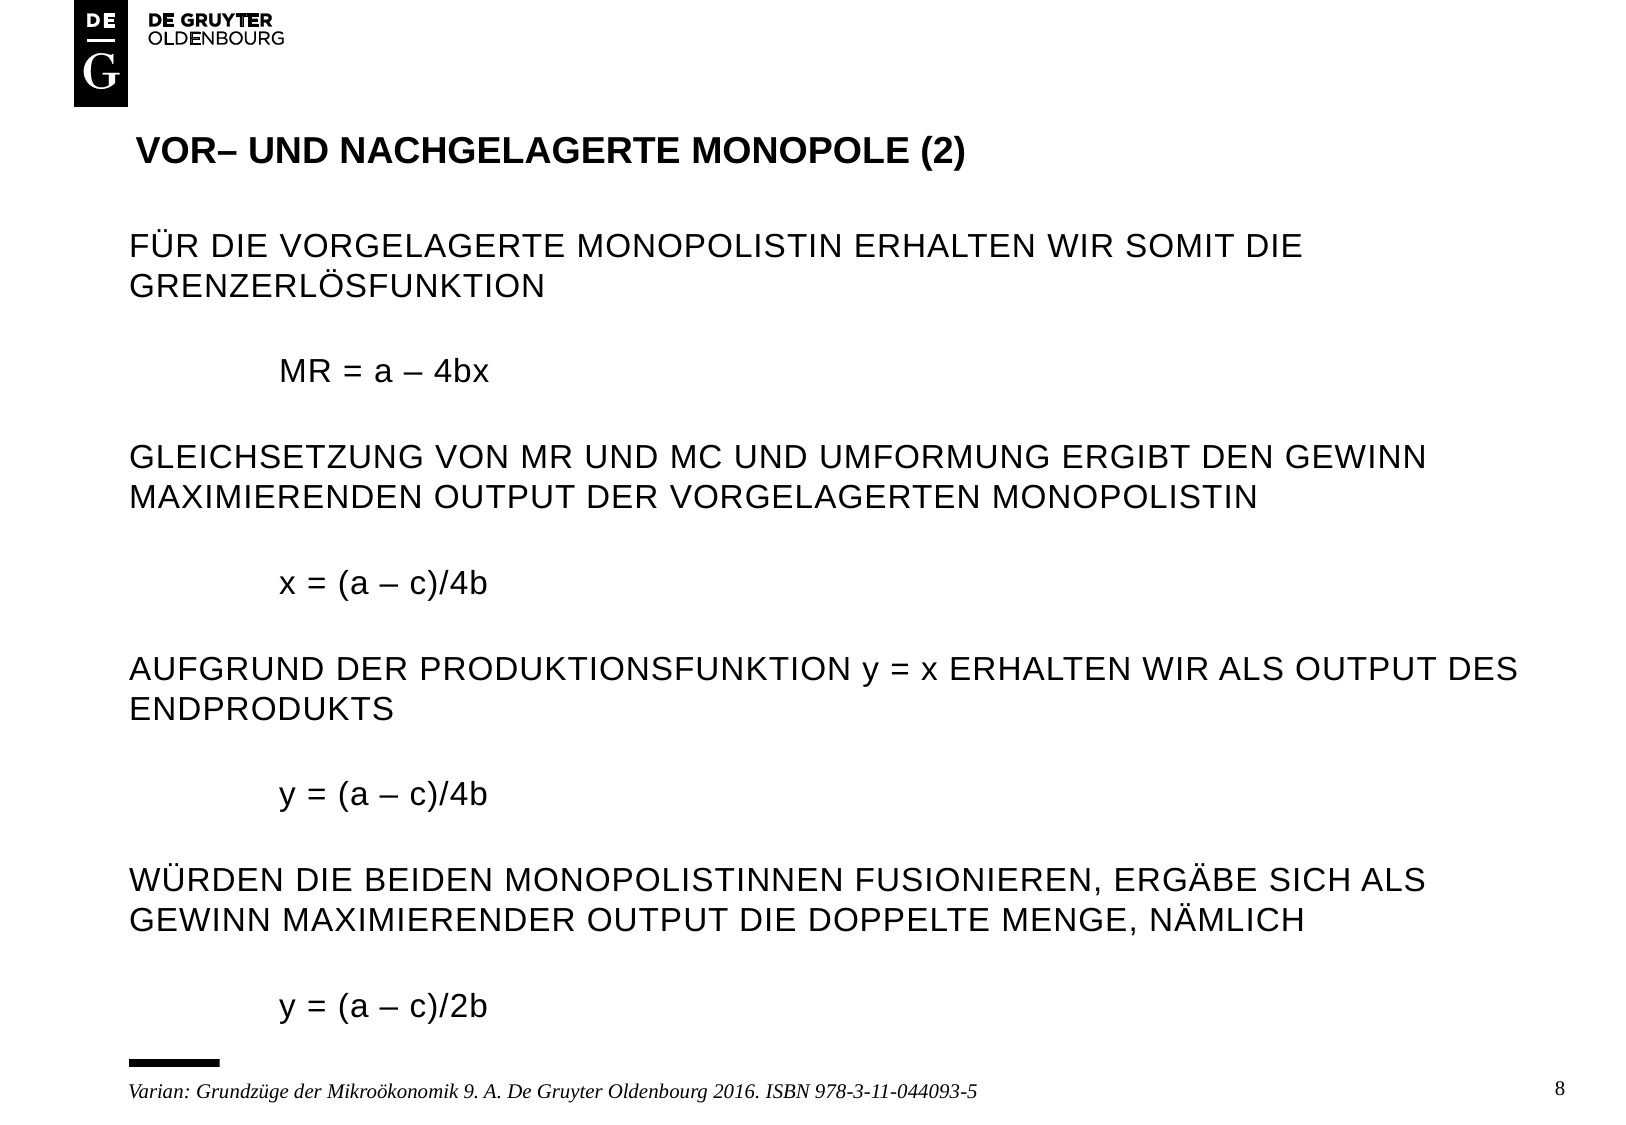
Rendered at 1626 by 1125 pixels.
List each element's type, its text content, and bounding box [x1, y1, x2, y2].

list Für die vorgelagerte monopolistin erhalten wir somit die grenzerlösfunktion mr = a – 4bx GLEICHSETZUNG VON MR UND MC UND UMFORMUNG ERGIBT DEN GEWINN MAXIMIERENDEN OUTPUT DER VORGELAGERTEN MONOPOLISTIN x = (a – c)/4b AUFGRUND DER PRODUKTIONSFUNKTION y = x ERHALTEN WIR ALS OUTPUT DES ENDPRODUKTS y = (a – c)/4b WÜRDEN DIE BEIDEN MONOPOLISTINNEN FUSIONIEREN, ERGÄBE SICH ALS GEWINN MAXIMIERENDER OUTPUT DIE DOPPELTE MENGE, NÄMLICH y = (a – c)/2b [129, 223, 1556, 1031]
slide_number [128, 1077, 1539, 1108]
title Vor– und nachgelagerte monopole (2) [135, 126, 1563, 181]
slide_number 8 [1554, 1074, 1614, 1104]
